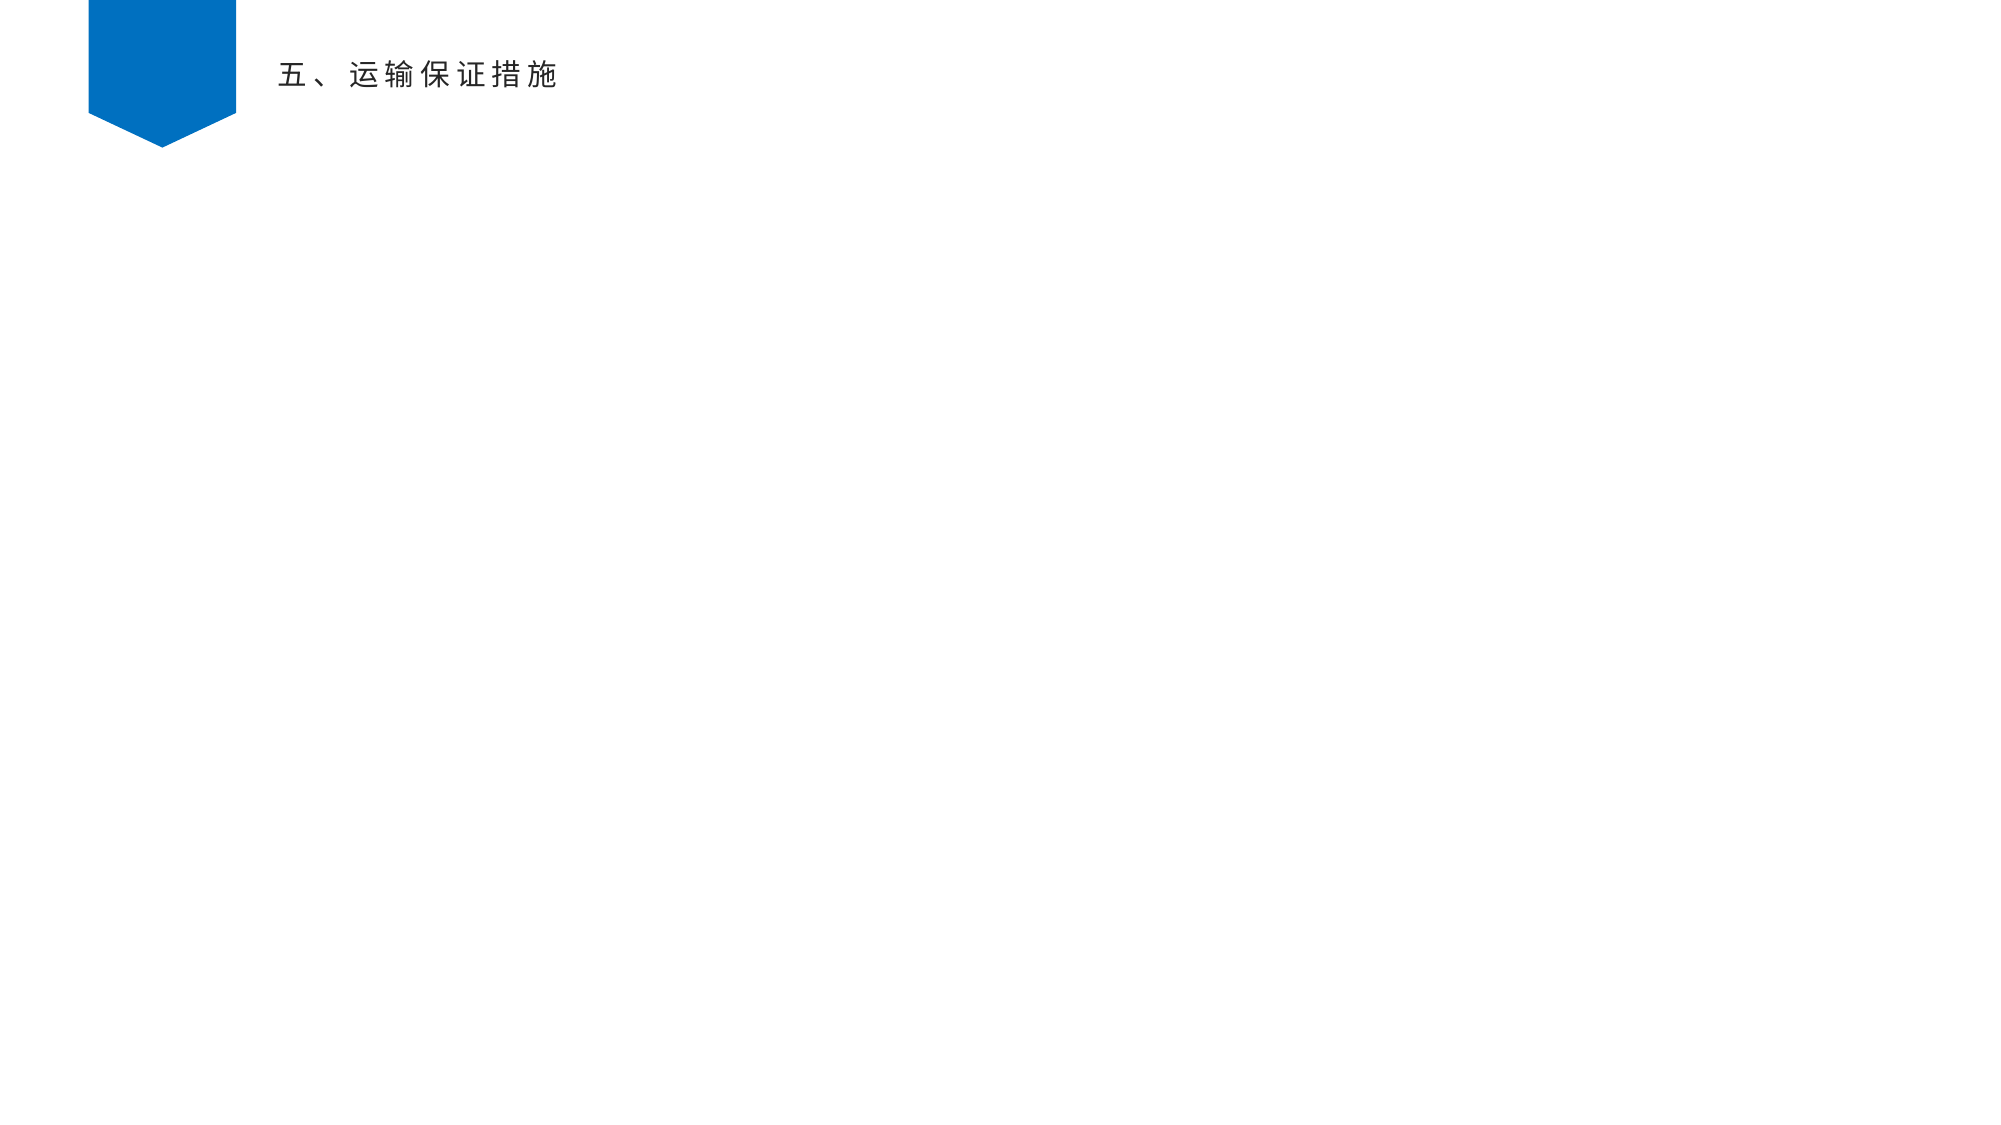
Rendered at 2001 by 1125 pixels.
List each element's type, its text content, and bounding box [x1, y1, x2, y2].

title 五、运输保证措施 [262, 15, 1940, 132]
text_box [87, 0, 238, 149]
